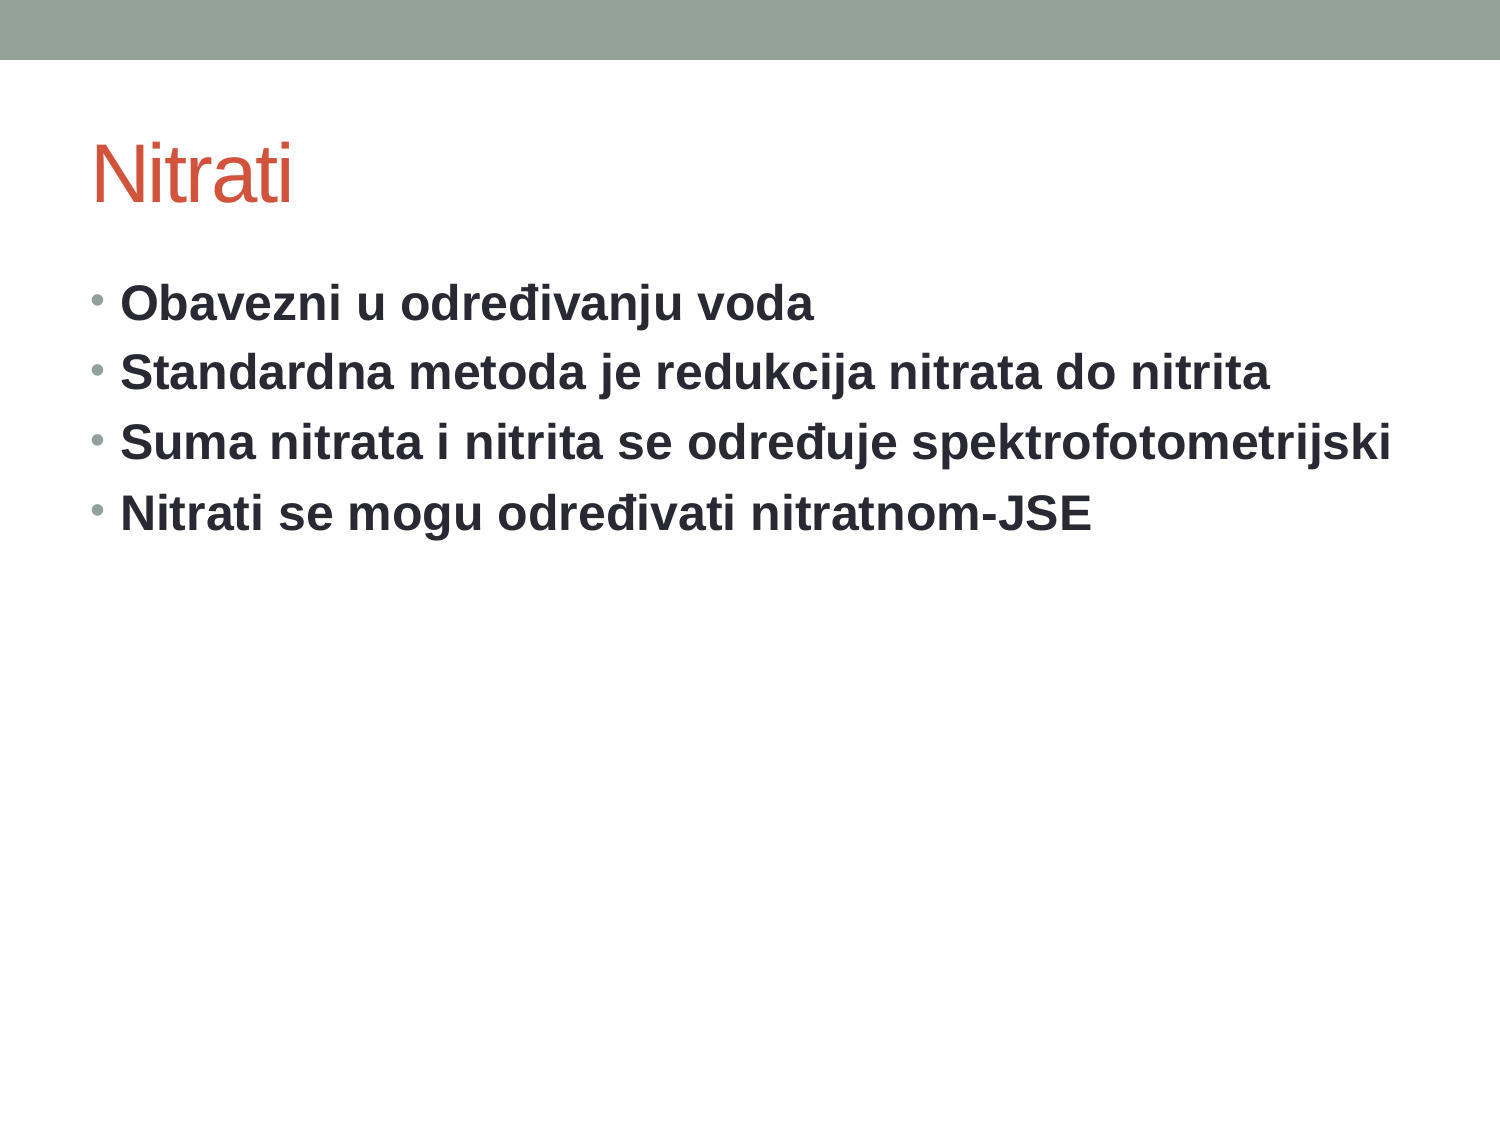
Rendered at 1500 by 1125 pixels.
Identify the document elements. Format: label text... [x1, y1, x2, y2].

title Nitrati [75, 87, 1425, 250]
list Obavezni u određivanju voda Standardna metoda je redukcija nitrata do nitrita Suma nitrata i nitrita se određuje spektrofotometrijski Nitrati se mogu određivati nitratnom-JSE [75, 262, 1425, 835]
